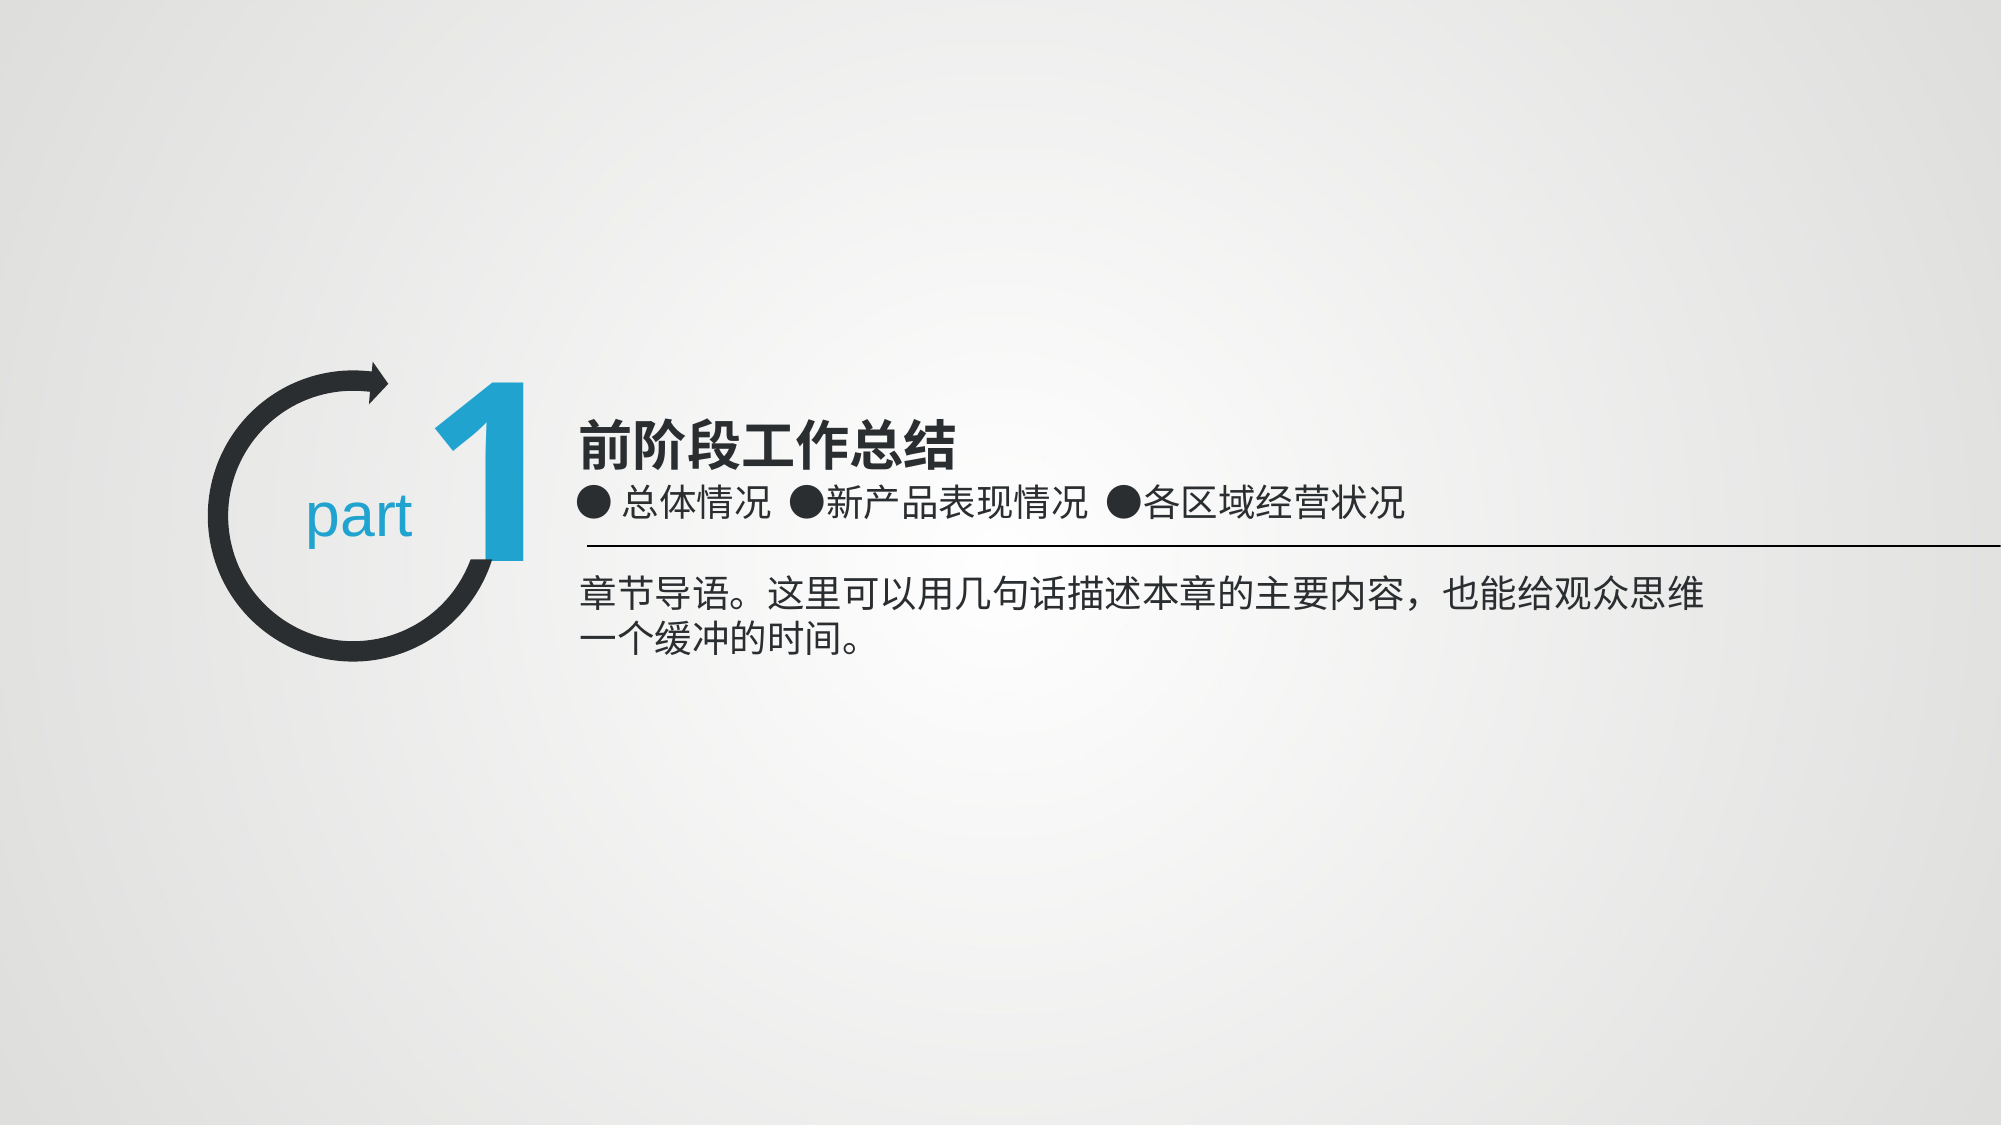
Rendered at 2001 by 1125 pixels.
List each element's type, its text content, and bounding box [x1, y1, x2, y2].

picture [0, 0, 2001, 1125]
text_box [560, 404, 1754, 669]
text_box [207, 361, 493, 662]
text_box part [290, 466, 429, 557]
text_box 1 [405, 304, 579, 620]
